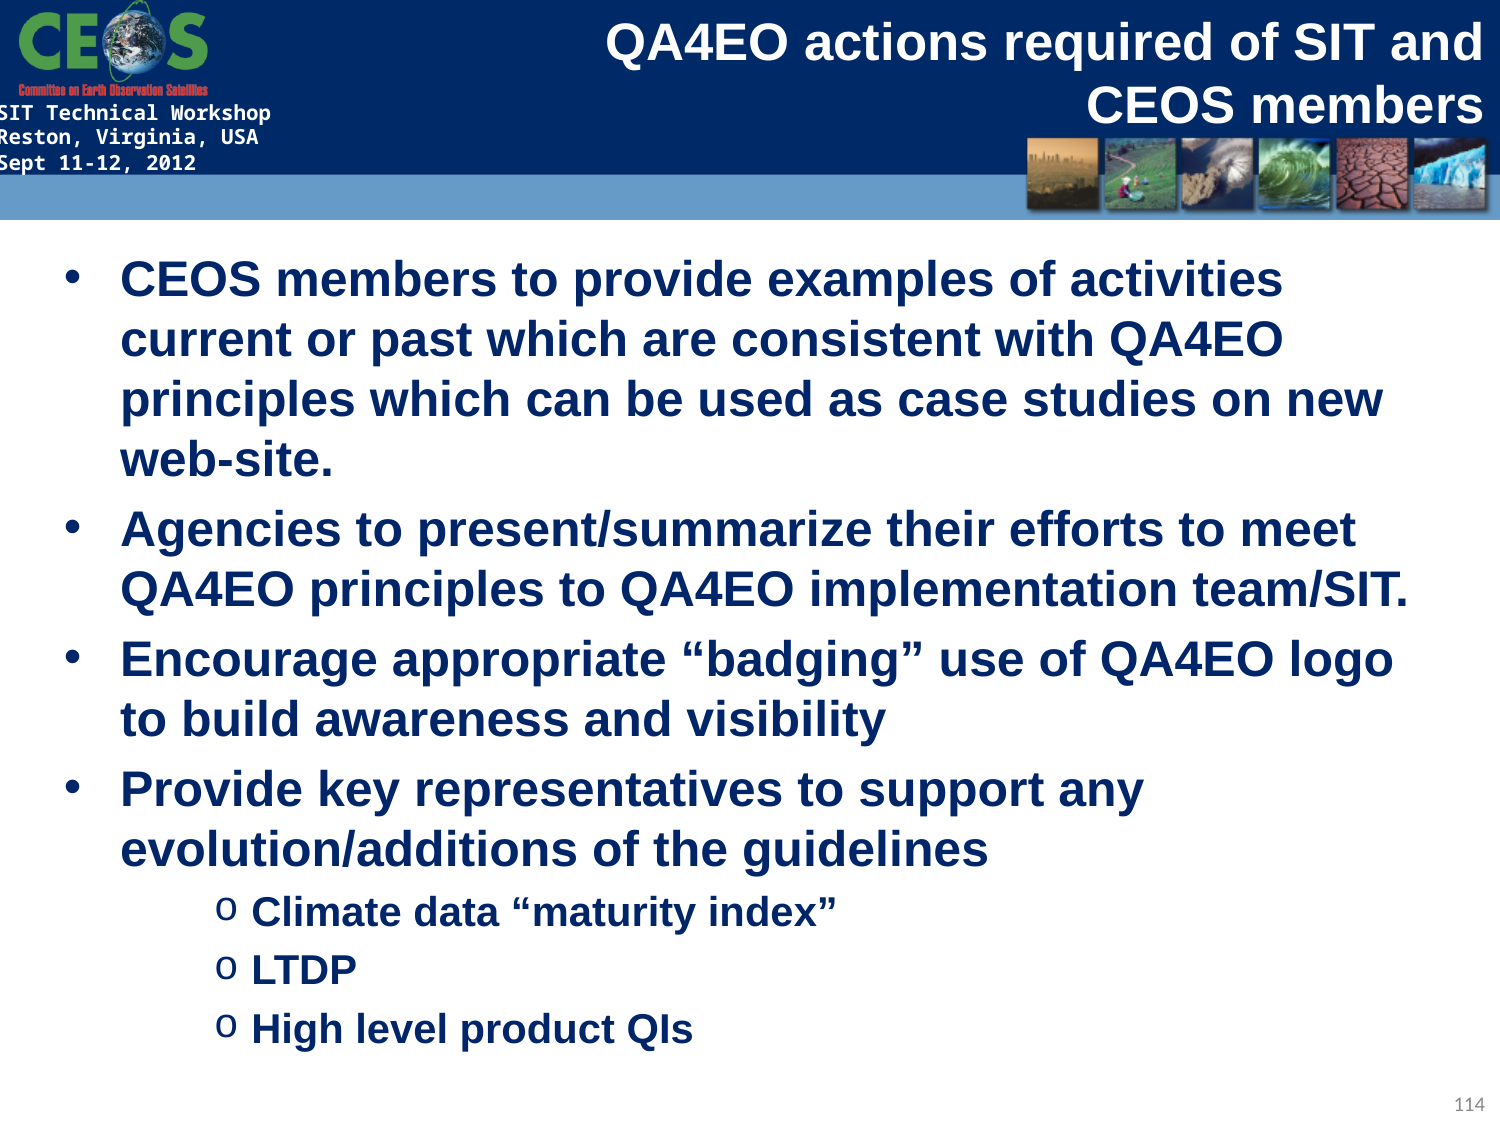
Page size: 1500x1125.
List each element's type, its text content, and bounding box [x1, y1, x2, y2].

picture [0, 0, 1500, 220]
slide_number 114 [1187, 1082, 1500, 1125]
title QA4EO actions required of SIT and CEOS members [449, 0, 1500, 143]
list CEOS members to provide examples of activities current or past which are consistent with QA4EO principles which can be used as case studies on new web-site. Agencies to present/summarize their efforts to meet QA4EO principles to QA4EO implementation team/SIT. Encourage appropriate “badging” use of QA4EO logo to build awareness and visibility Provide key representatives to support any evolution/additions of the guidelines Climate data “maturity index” LTDP High level product QIs [48, 238, 1435, 1038]
